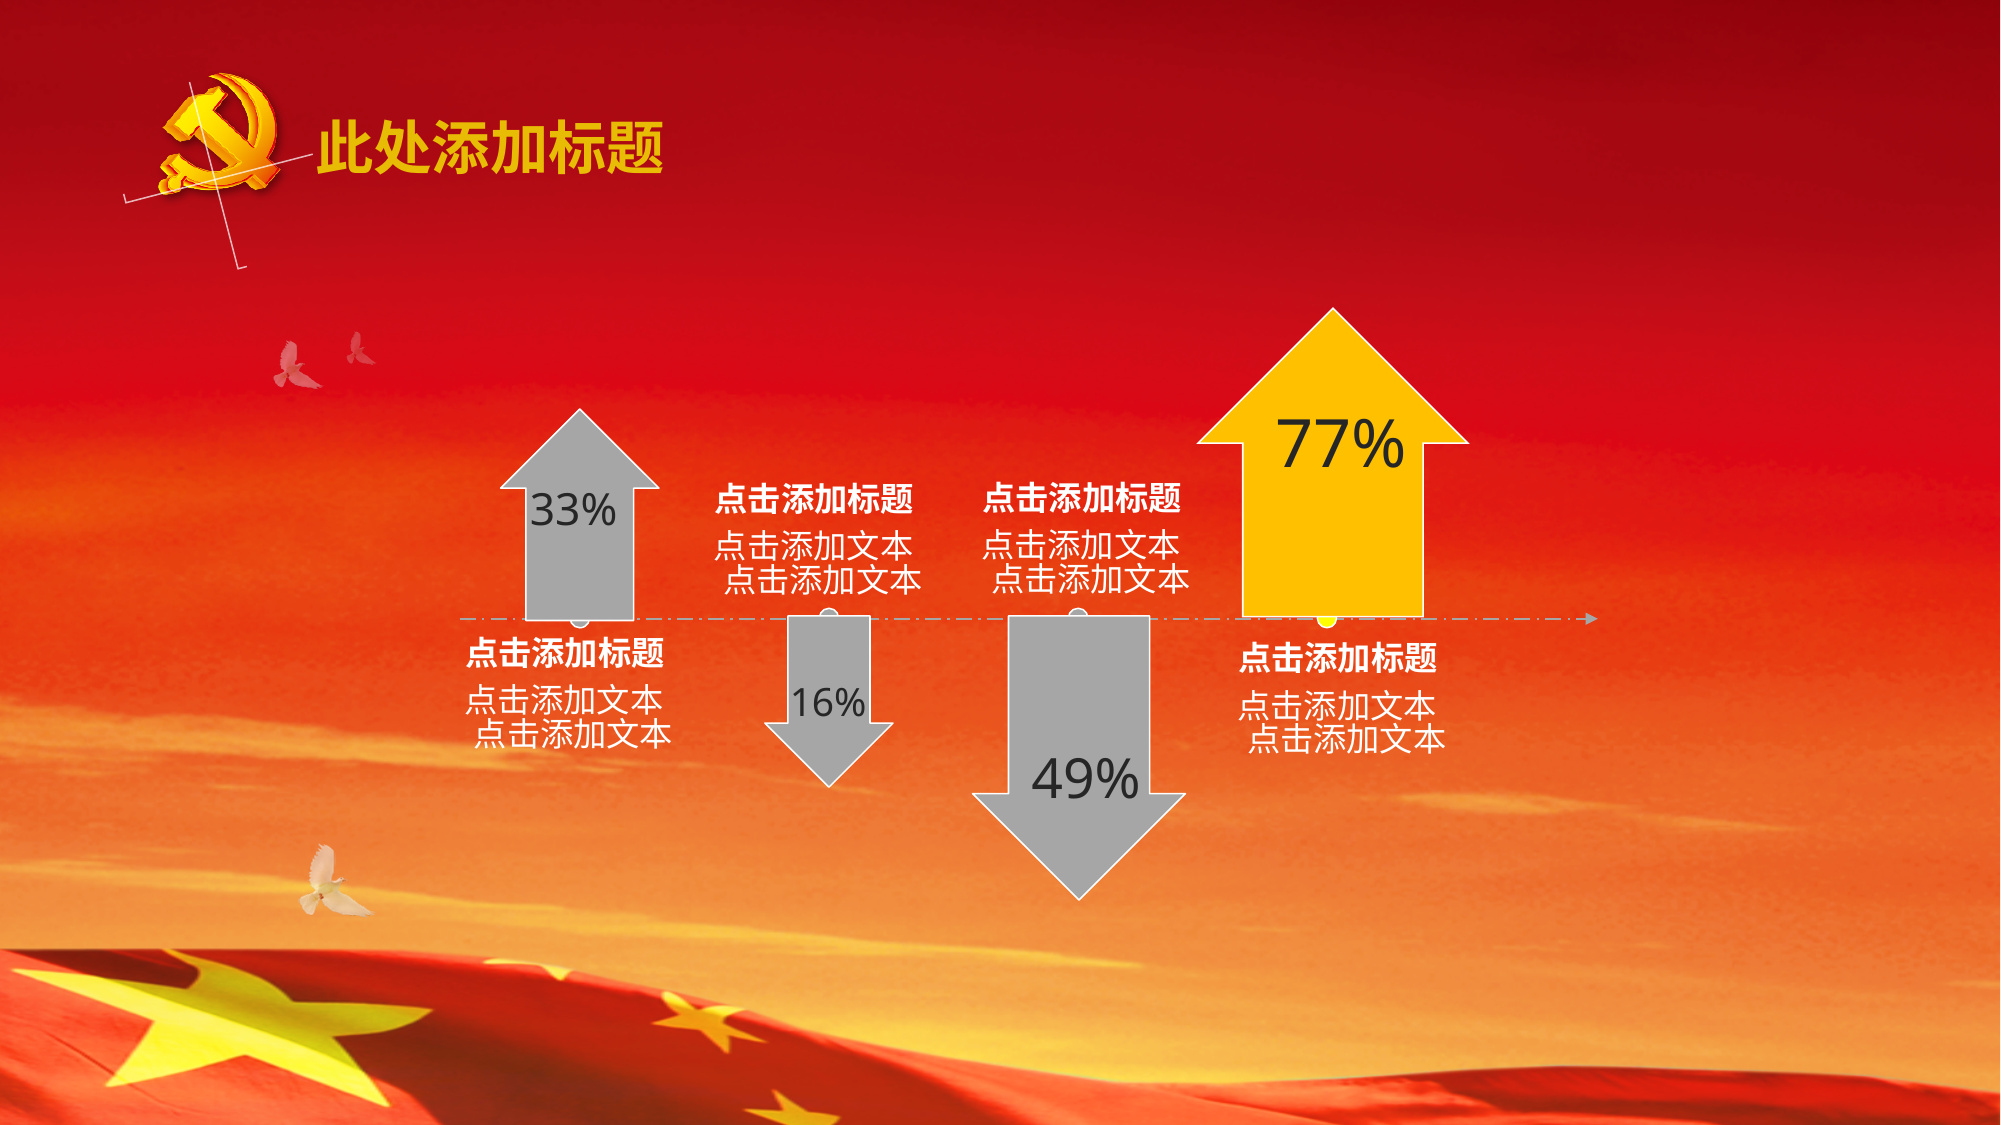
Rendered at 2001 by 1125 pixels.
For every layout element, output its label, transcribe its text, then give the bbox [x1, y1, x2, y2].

text_box 此处添加标题 [45, 103, 680, 189]
picture [0, 0, 2001, 1125]
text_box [430, 308, 1598, 900]
